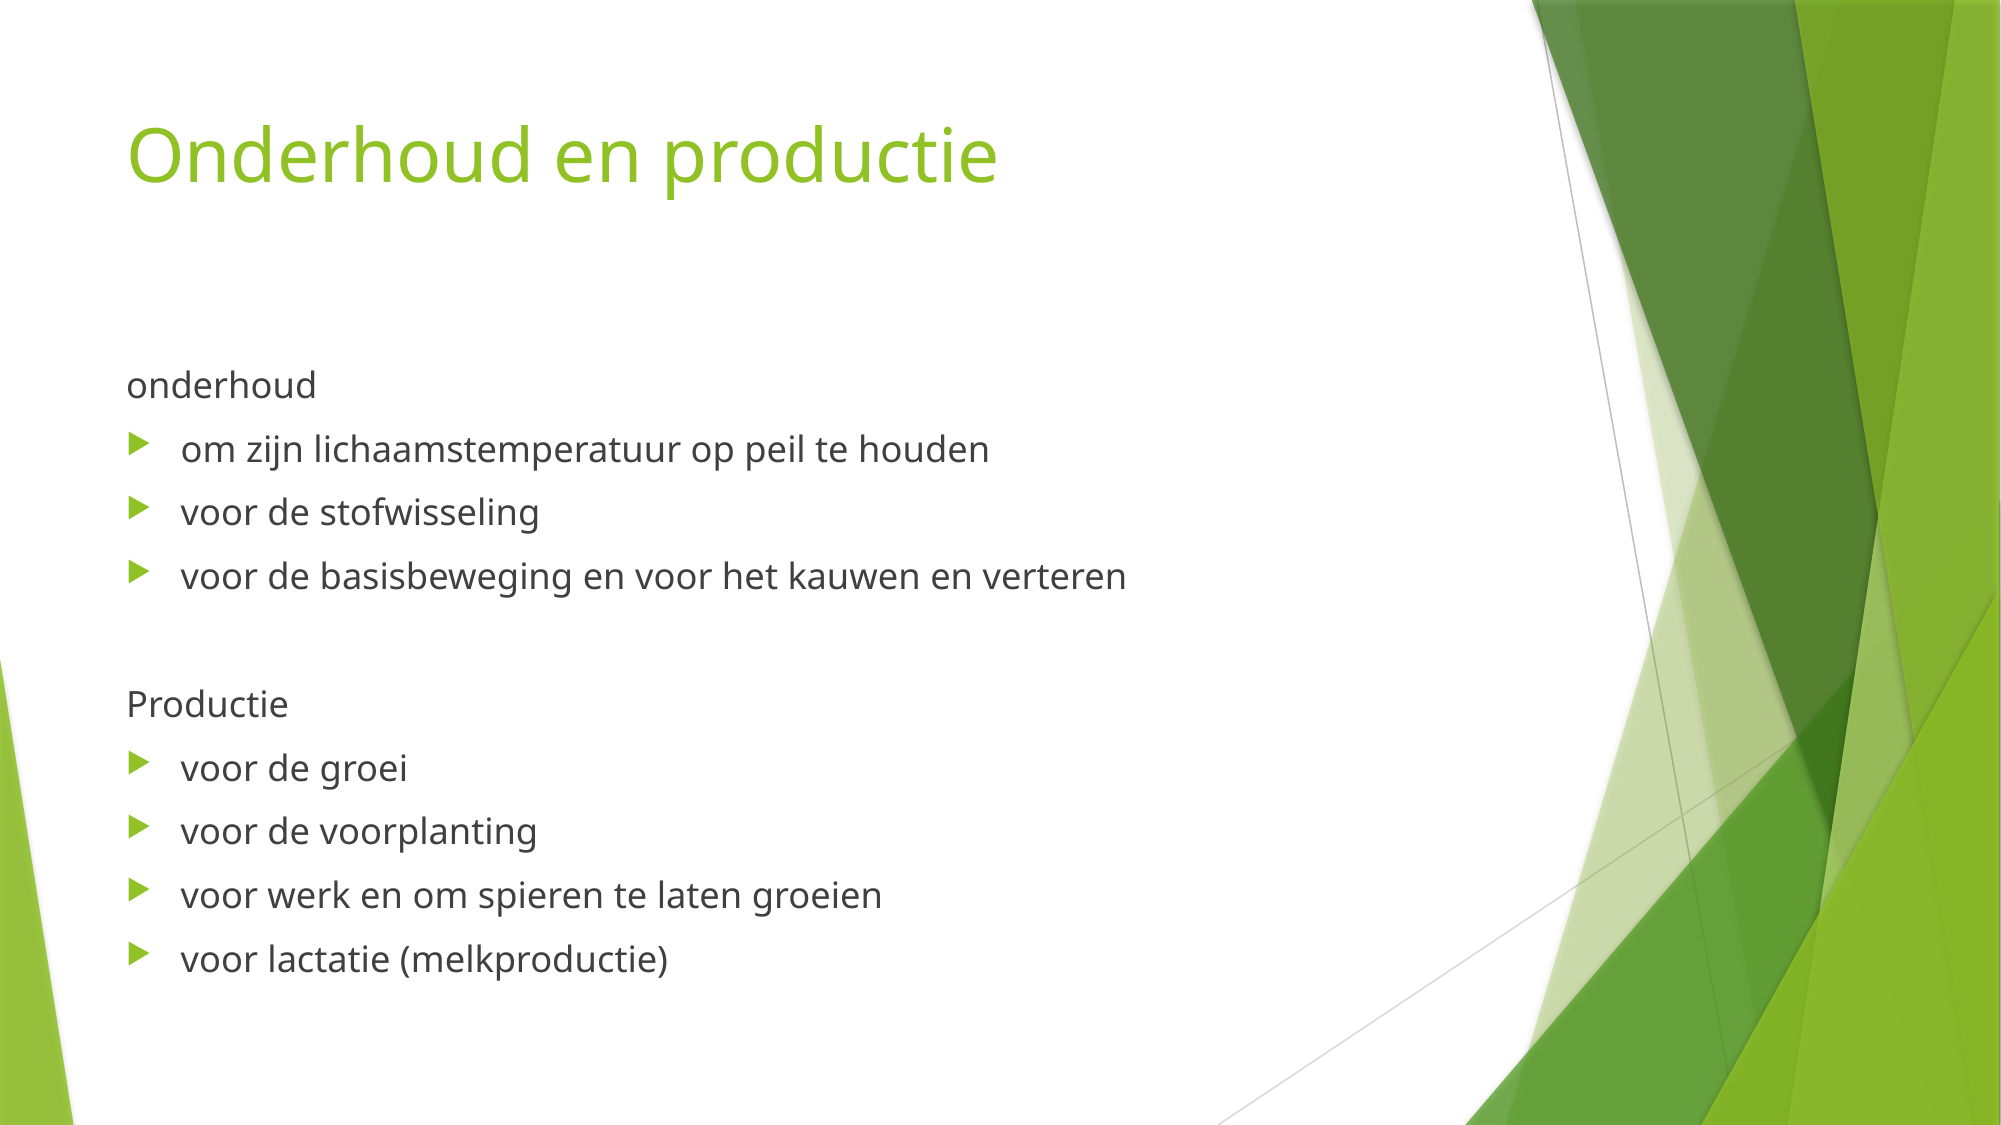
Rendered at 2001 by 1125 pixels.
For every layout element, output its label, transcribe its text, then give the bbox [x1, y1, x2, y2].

list onderhoud om zijn lichaamstemperatuur op peil te houden voor de stofwisseling voor de basisbeweging en voor het kauwen en verteren Productie voor de groei voor de voorplanting voor werk en om spieren te laten groeien voor lactatie (melkproductie) [111, 354, 1522, 992]
title Onderhoud en productie [111, 99, 1522, 317]
